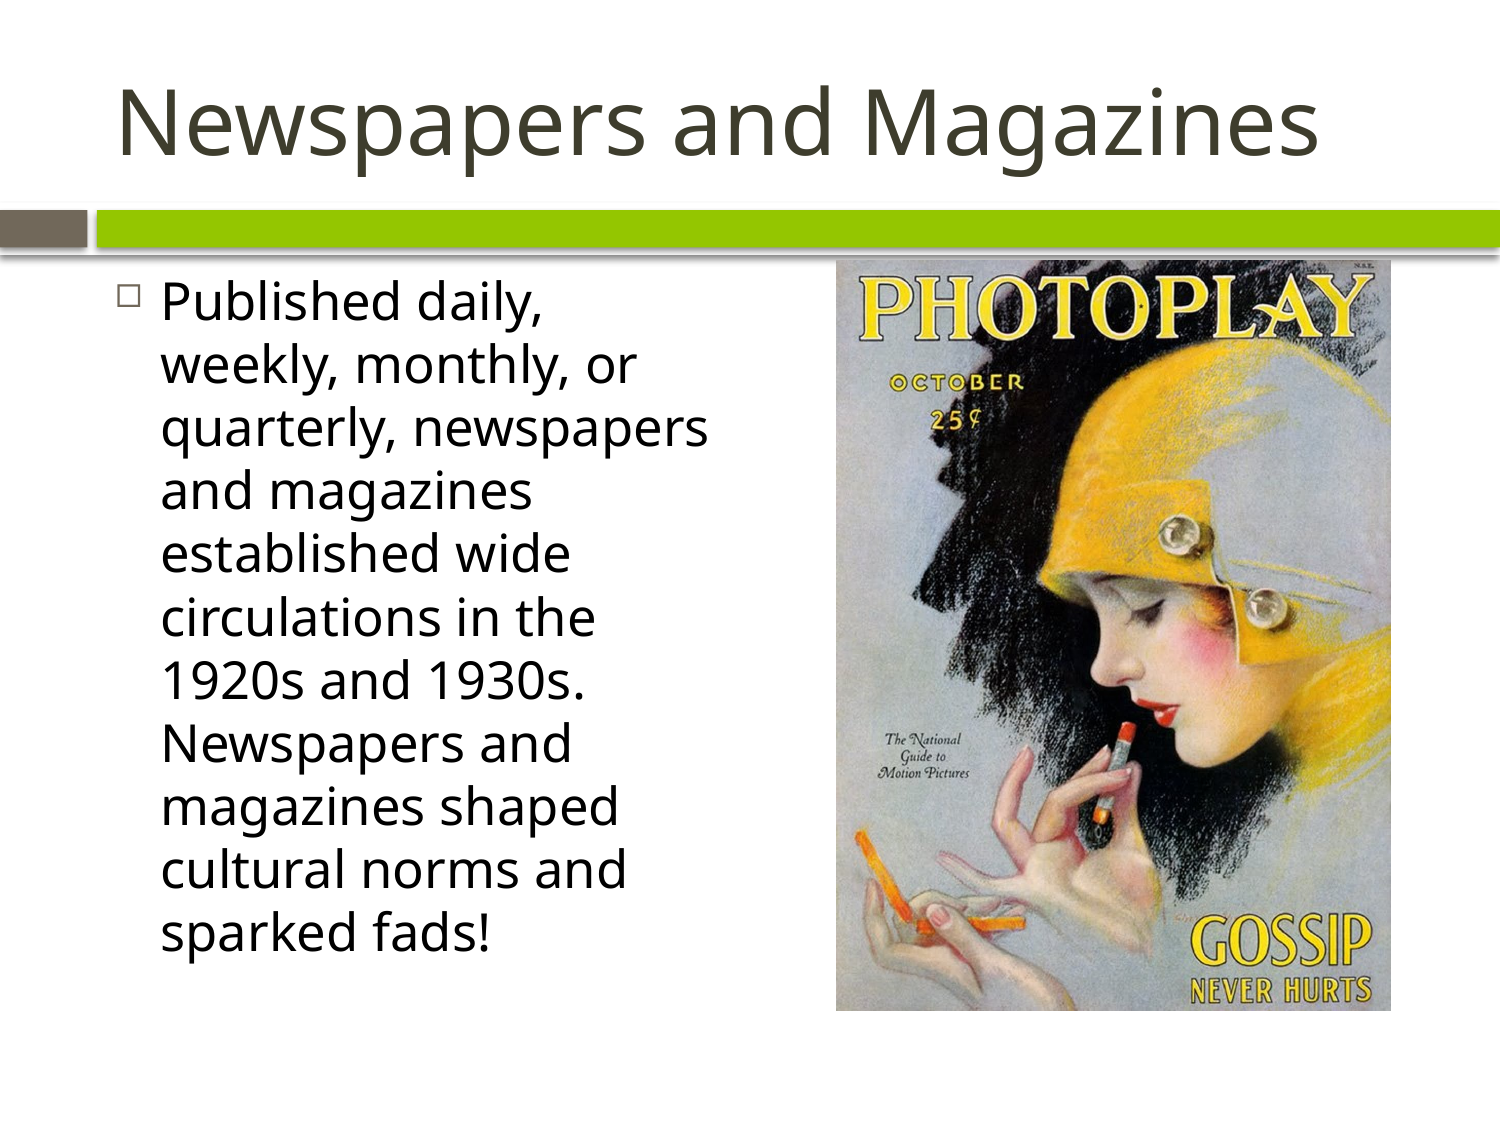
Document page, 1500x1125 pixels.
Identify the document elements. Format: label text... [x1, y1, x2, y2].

list Published daily, weekly, monthly, or quarterly, newspapers and magazines established wide circulations in the 1920s and 1930s. Newspapers and magazines shaped cultural norms and sparked fads! [99, 260, 738, 1011]
title Newspapers and Magazines [99, 37, 1438, 200]
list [836, 260, 1391, 1011]
